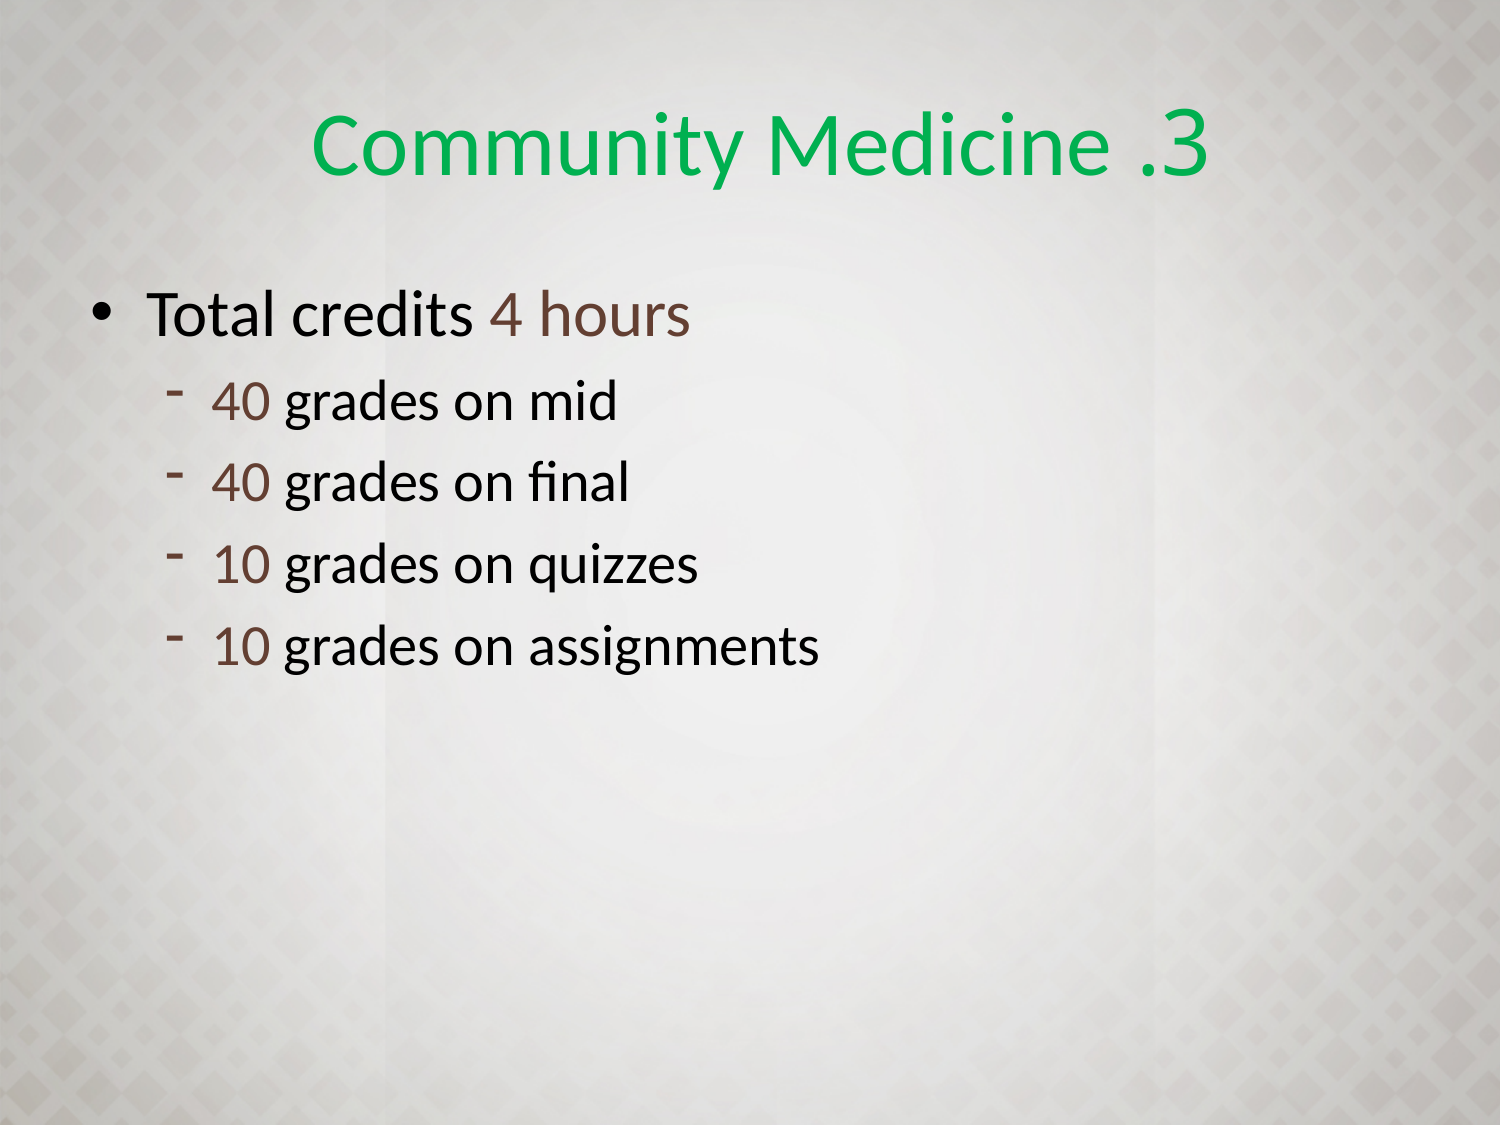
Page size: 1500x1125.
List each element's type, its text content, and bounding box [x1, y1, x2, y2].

list Total credits 4 hours 40 grades on mid 40 grades on final 10 grades on quizzes 10 grades on assignments [75, 262, 1425, 1005]
picture [0, 0, 1500, 1125]
title 3. Community Medicine [75, 45, 1425, 233]
